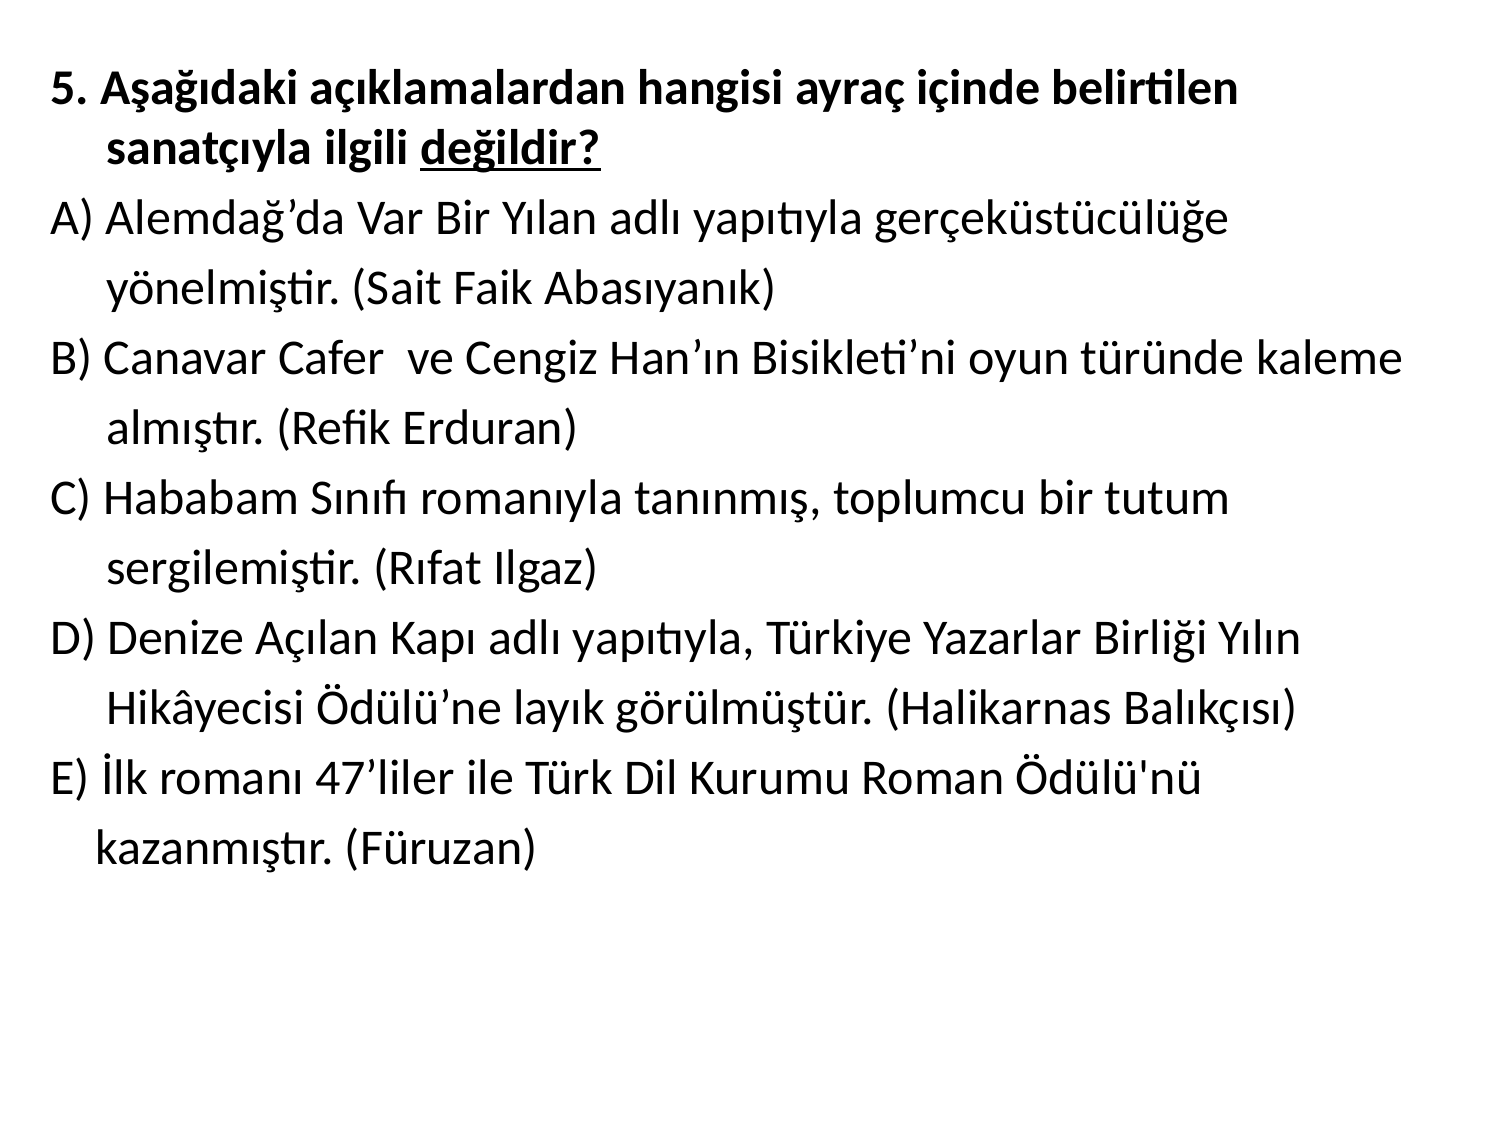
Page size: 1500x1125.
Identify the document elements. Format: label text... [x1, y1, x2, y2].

list 5. Aşağıdaki açıklamalardan hangisi ayraç içinde belirtilen sanatçıyla ilgili değildir? A) Alemdağ’da Var Bir Yılan adlı yapıtıyla gerçeküstücülüğe yönelmiştir. (Sait Faik Abasıyanık) B) Canavar Cafer ve Cengiz Han’ın Bisikleti’ni oyun türünde kaleme almıştır. (Refik Erduran) C) Hababam Sınıfı romanıyla tanınmış, toplumcu bir tutum sergilemiştir. (Rıfat Ilgaz) D) Denize Açılan Kapı adlı yapıtıyla, Türkiye Yazarlar Birliği Yılın Hikâyecisi Ödülü’ne layık görülmüştür. (Halikarnas Balıkçısı) E) İlk romanı 47’liler ile Türk Dil Kurumu Roman Ödülü'nü kazanmıştır. (Füruzan) [35, 46, 1425, 1067]
